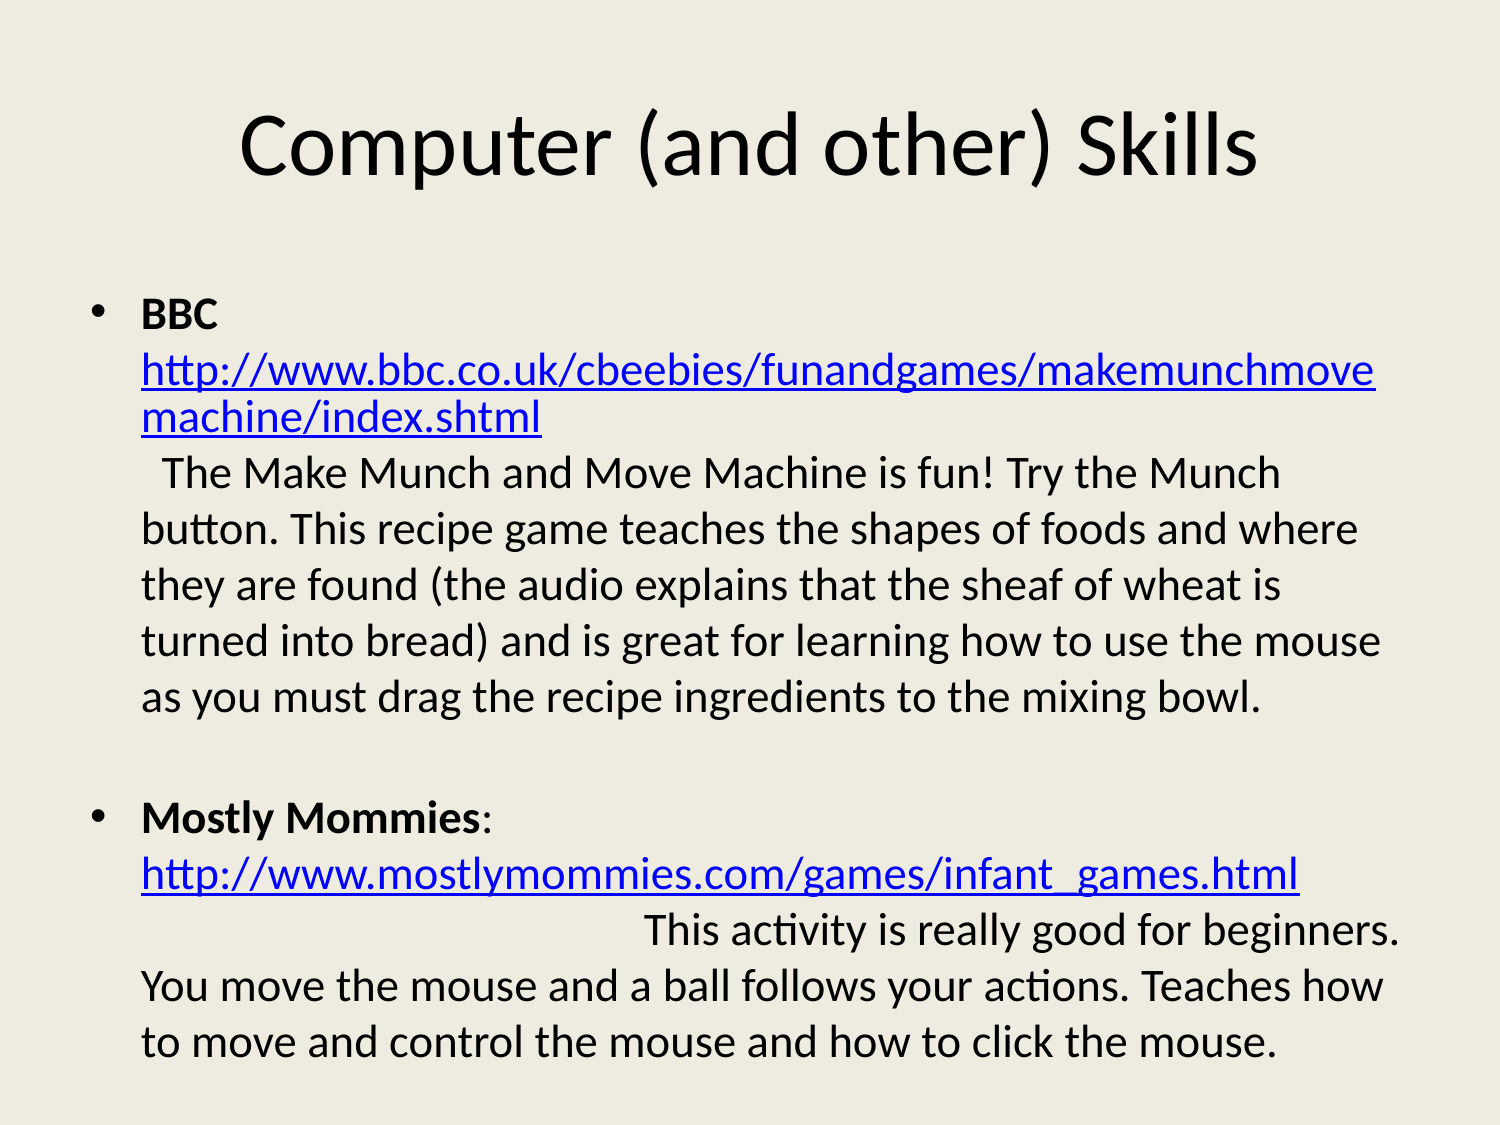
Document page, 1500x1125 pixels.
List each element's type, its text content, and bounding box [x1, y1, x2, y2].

list BBC http://www.bbc.co.uk/cbeebies/funandgames/makemunchmovemachine/index.shtml The Make Munch and Move Machine is fun! Try the Munch button. This recipe game teaches the shapes of foods and where they are found (the audio explains that the sheaf of wheat is turned into bread) and is great for learning how to use the mouse as you must drag the recipe ingredients to the mixing bowl. Mostly Mommies: http://www.mostlymommies.com/games/infant_games.html This activity is really good for beginners. You move the mouse and a ball follows your actions. Teaches how to move and control the mouse and how to click the mouse. [75, 275, 1425, 1088]
title Computer (and other) Skills [75, 45, 1425, 233]
